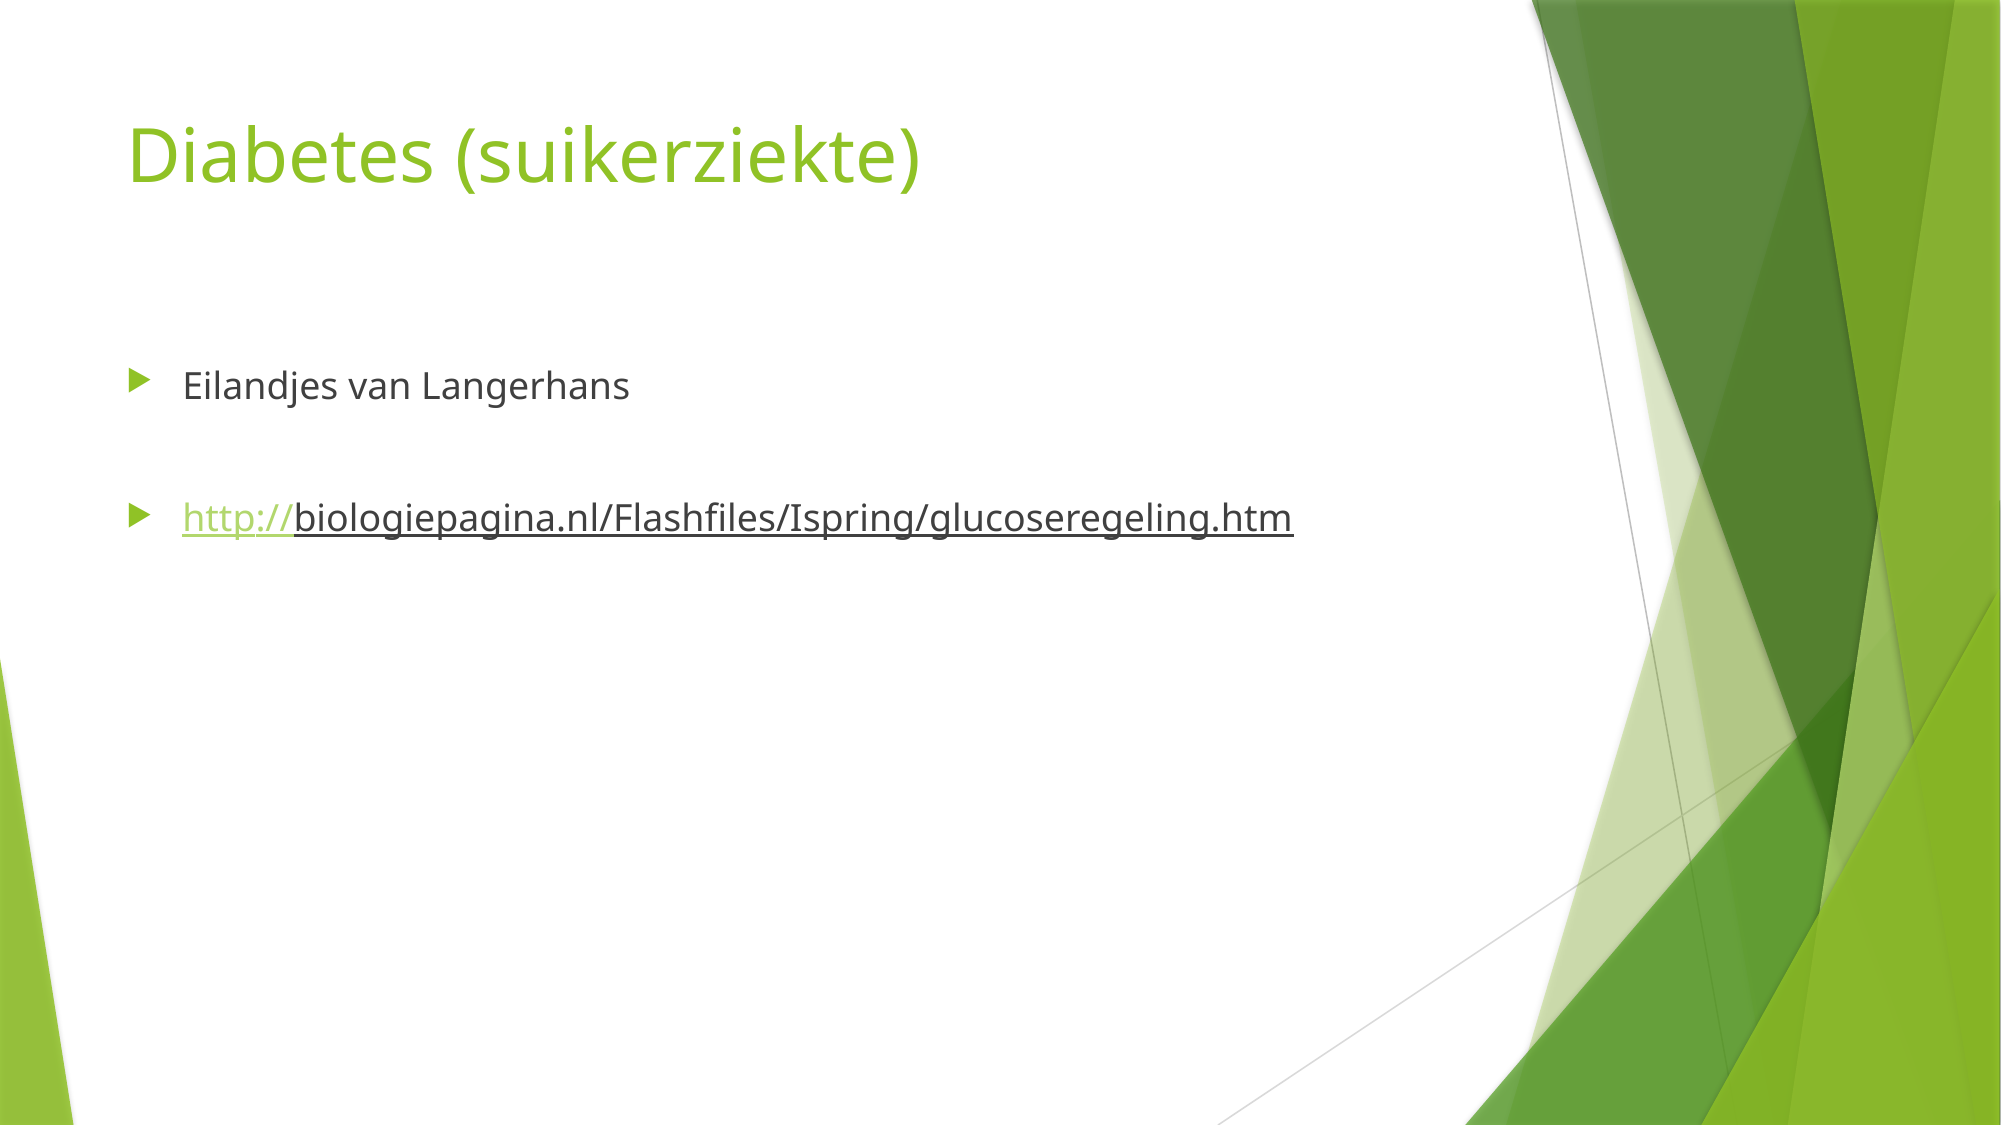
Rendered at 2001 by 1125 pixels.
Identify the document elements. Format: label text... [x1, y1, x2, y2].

title Diabetes (suikerziekte) [111, 99, 1522, 317]
list Eilandjes van Langerhans http://biologiepagina.nl/Flashfiles/Ispring/glucoseregeling.htm [111, 354, 1522, 992]
